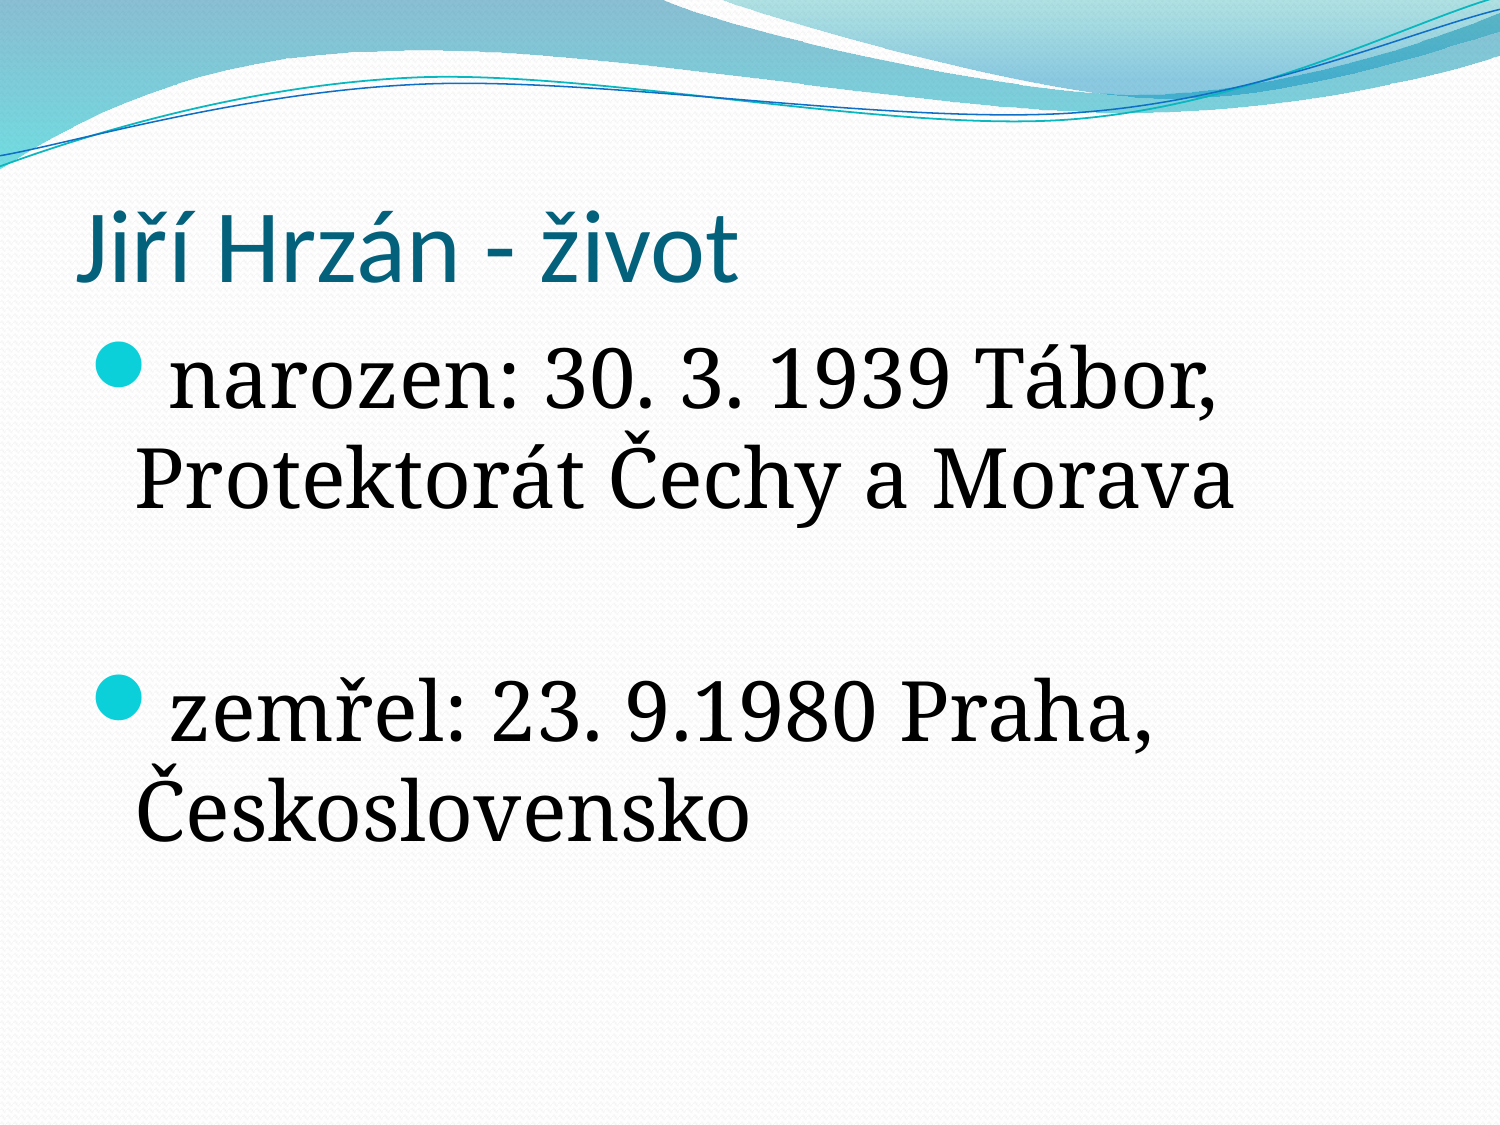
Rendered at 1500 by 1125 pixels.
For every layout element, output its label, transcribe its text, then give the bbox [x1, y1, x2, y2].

title Jiří Hrzán - život [75, 115, 1425, 303]
list narozen: 30. 3. 1939 Tábor, Protektorát Čechy a Morava zemřel: 23. 9.1980 Praha, Československo [75, 317, 1425, 1038]
